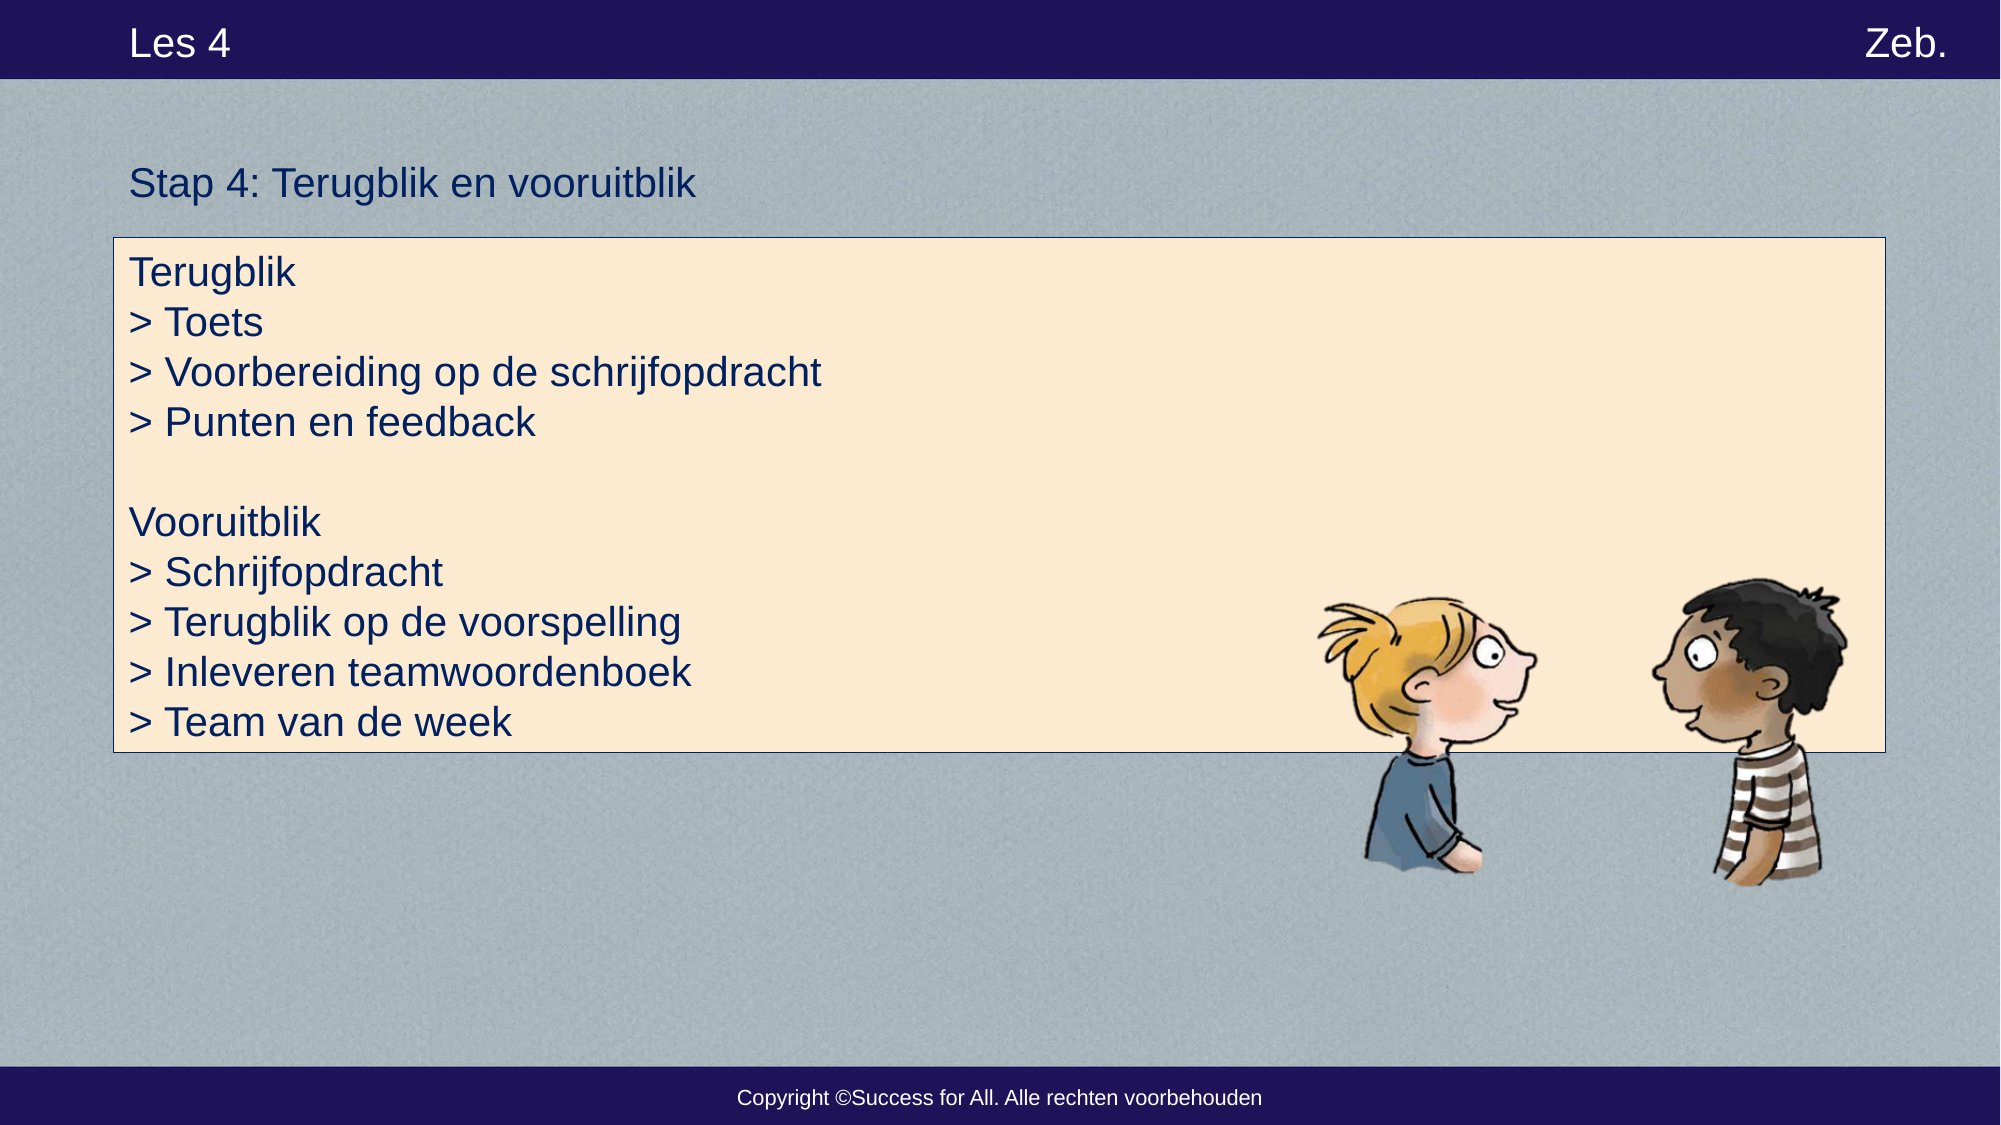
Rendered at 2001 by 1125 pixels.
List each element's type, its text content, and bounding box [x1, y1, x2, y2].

text_box Zeb. [786, 8, 1963, 73]
text_box Les 4 [114, 8, 354, 73]
picture [0, 0, 2001, 1125]
text_box Terugblik > Toets > Voorbereiding op de schrijfopdracht > Punten en feedback Vooruitblik > Schrijfopdracht > Terugblik op de voorspelling > Inleveren teamwoordenboek > Team van de week [113, 237, 1886, 753]
text_box Copyright ©Success for All. Alle rechten voorbehouden [0, 1076, 2000, 1125]
text_box Stap 4: Terugblik en vooruitblik [113, 148, 1635, 214]
